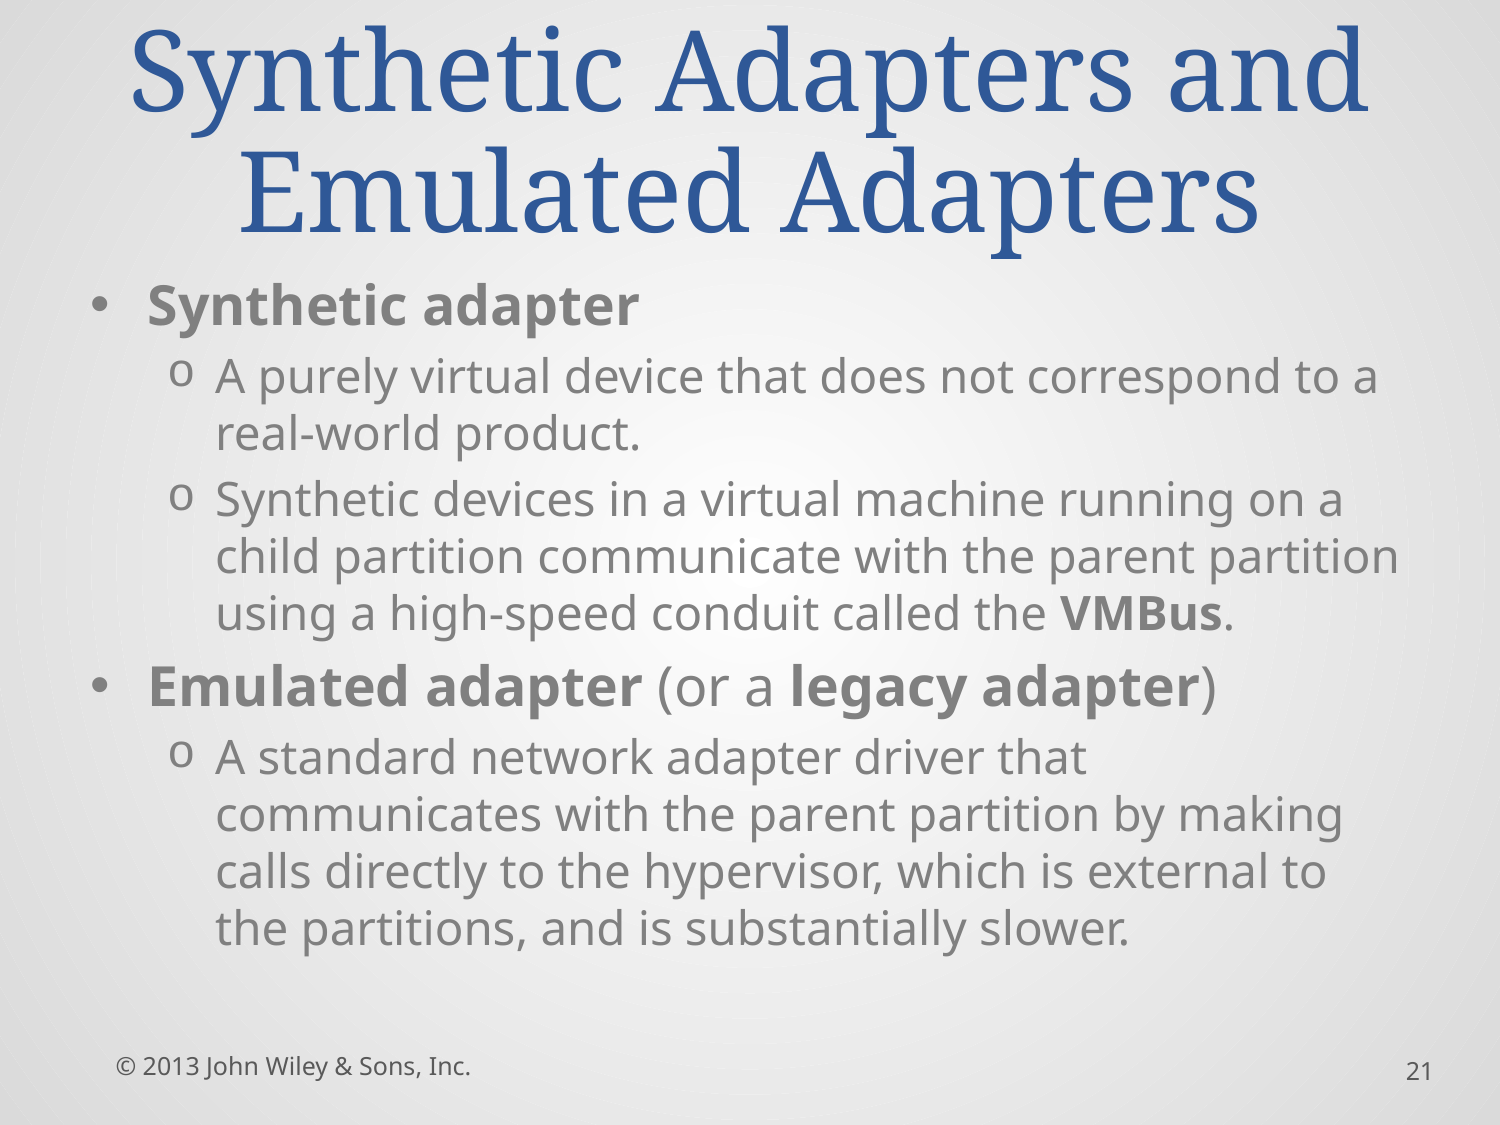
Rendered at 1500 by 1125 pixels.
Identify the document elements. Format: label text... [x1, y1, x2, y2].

slide_number 21 [1401, 1042, 1494, 1103]
footer © 2013 John Wiley & Sons, Inc. [108, 1037, 576, 1098]
list Synthetic adapter A purely virtual device that does not correspond to a real-world product. Synthetic devices in a virtual machine running on a child partition communicate with the parent partition using a high-speed conduit called the VMBus. Emulated adapter (or a legacy adapter) A standard network adapter driver that communicates with the parent partition by making calls directly to the hypervisor, which is external to the partitions, and is substantially slower. [75, 262, 1425, 1005]
title Synthetic Adapters and Emulated Adapters [75, 0, 1425, 262]
